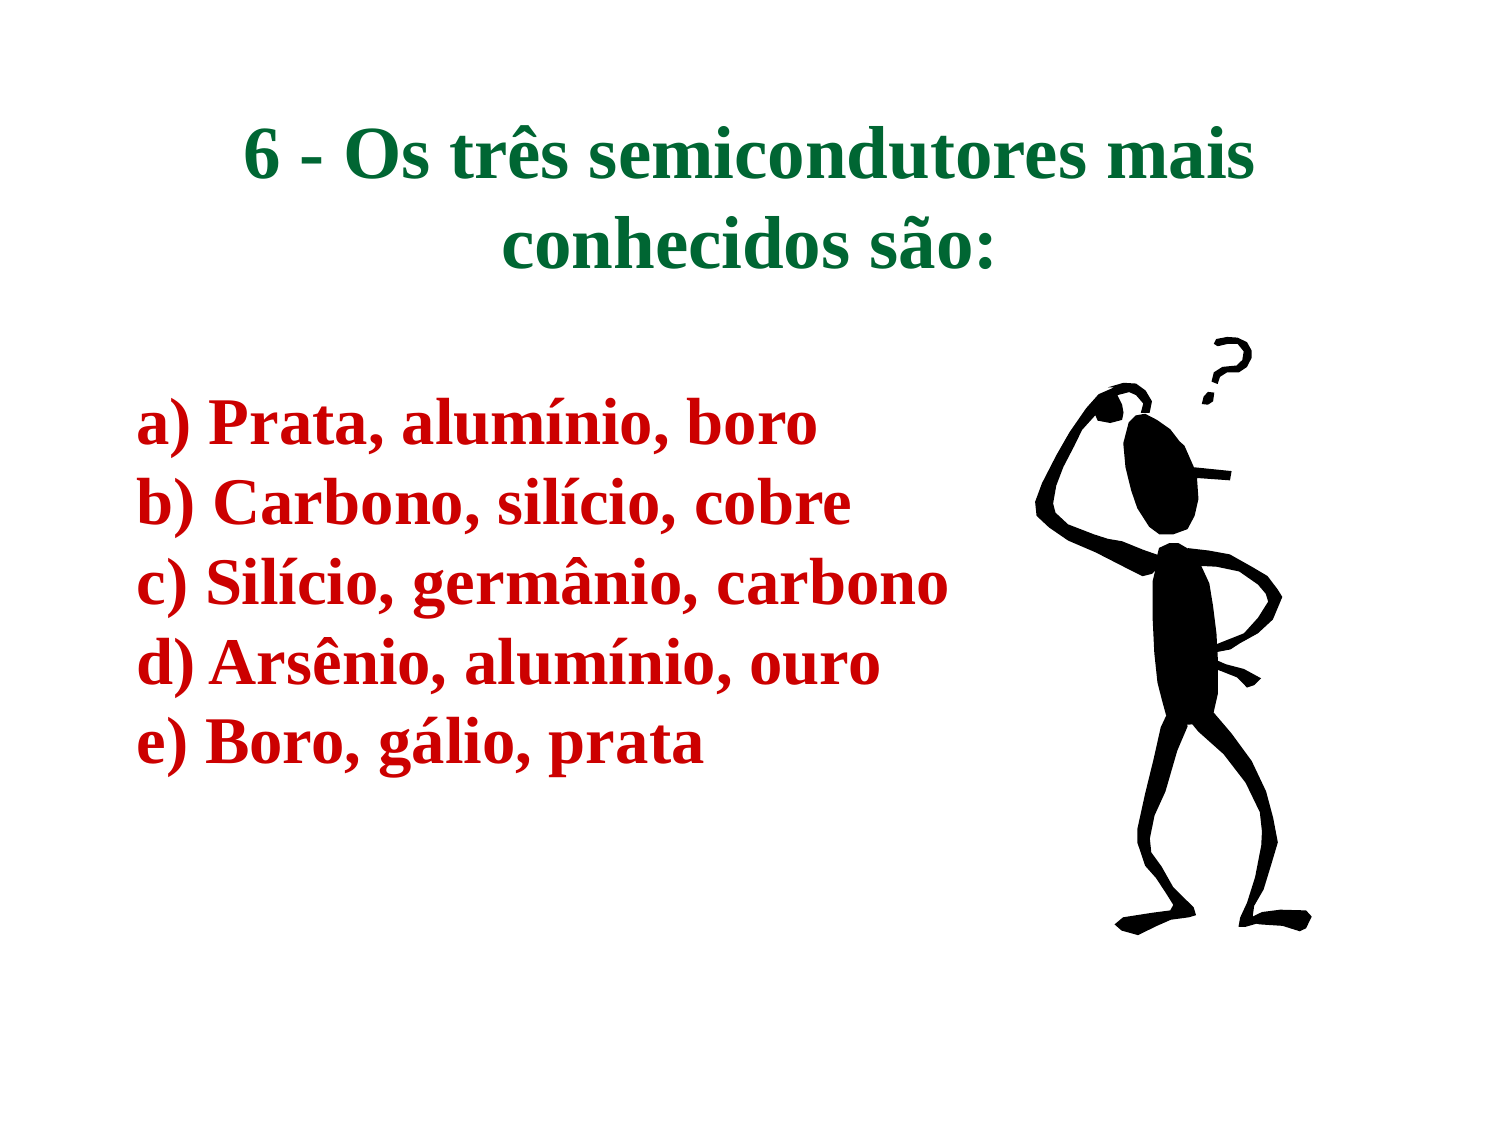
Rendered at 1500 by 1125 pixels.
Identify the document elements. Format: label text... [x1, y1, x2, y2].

text_box a) Prata, alumínio, boro b) Carbono, silício, cobre c) Silício, germânio, carbono d) Arsênio, alumínio, ouro e) Boro, gálio, prata [121, 369, 967, 785]
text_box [1034, 336, 1313, 936]
title 6 - Os três semicondutores mais conhecidos são: [112, 99, 1388, 288]
